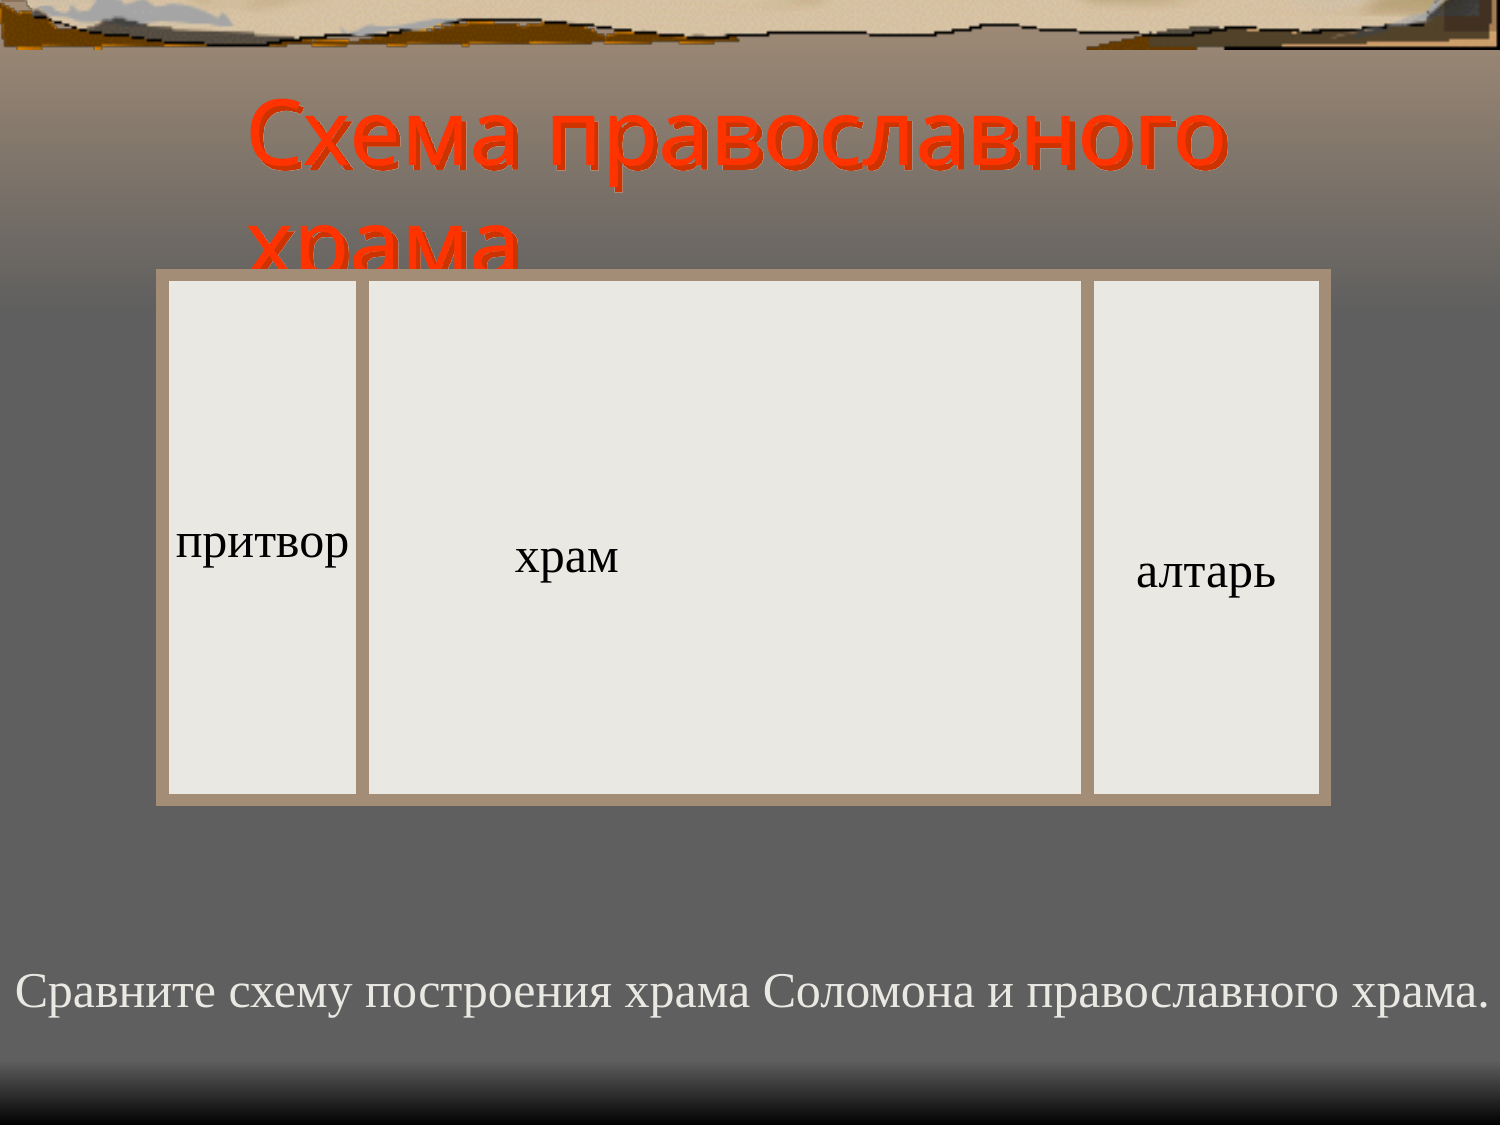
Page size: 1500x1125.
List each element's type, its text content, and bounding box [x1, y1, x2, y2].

text_box притвор [162, 274, 362, 800]
picture [0, 0, 1500, 50]
text_box Схема православного храма [230, 66, 1382, 301]
text_box алтарь [1087, 274, 1325, 800]
text_box храм [362, 274, 1087, 800]
text_box Сравните схему построения храма Соломона и православного храма. [0, 949, 1500, 1025]
